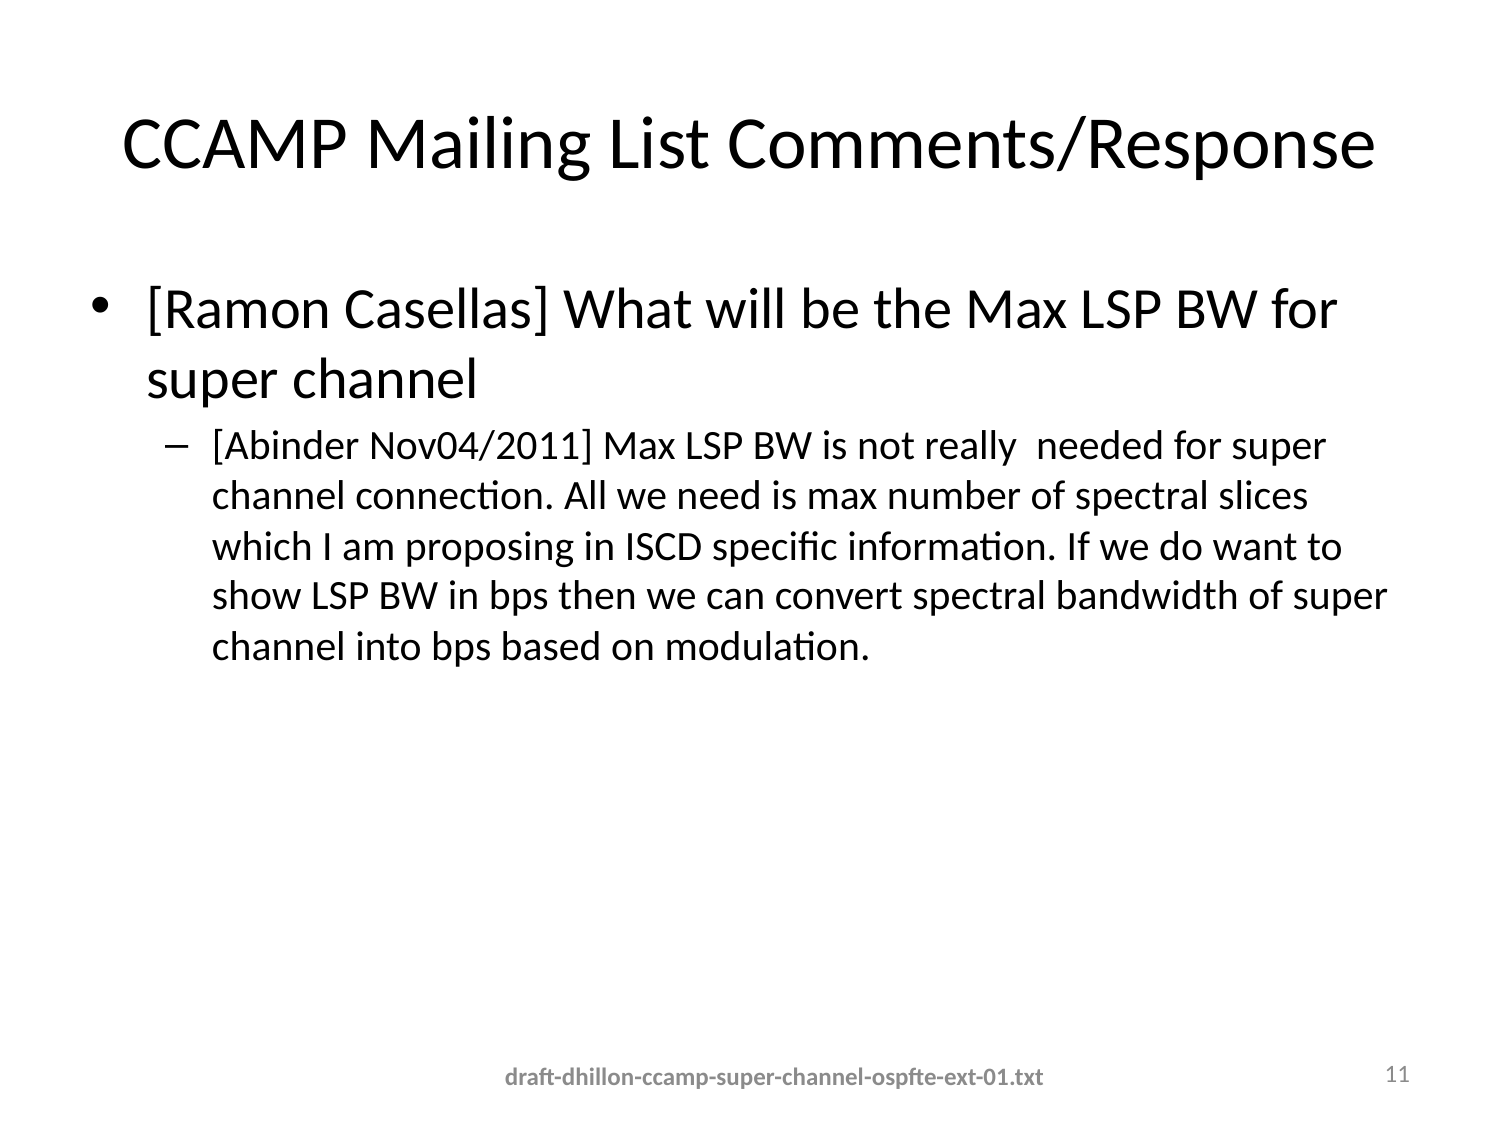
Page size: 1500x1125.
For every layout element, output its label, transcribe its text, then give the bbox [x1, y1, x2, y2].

footer draft-dhillon-ccamp-super-channel-ospfte-ext-01.txt [437, 1050, 1074, 1100]
list [Ramon Casellas] What will be the Max LSP BW for super channel [Abinder Nov04/2011] Max LSP BW is not really needed for super channel connection. All we need is max number of spectral slices which I am proposing in ISCD specific information. If we do want to show LSP BW in bps then we can convert spectral bandwidth of super channel into bps based on modulation. [75, 262, 1425, 1005]
title CCAMP Mailing List Comments/Response [75, 45, 1425, 233]
slide_number 11 [1074, 1042, 1425, 1103]
